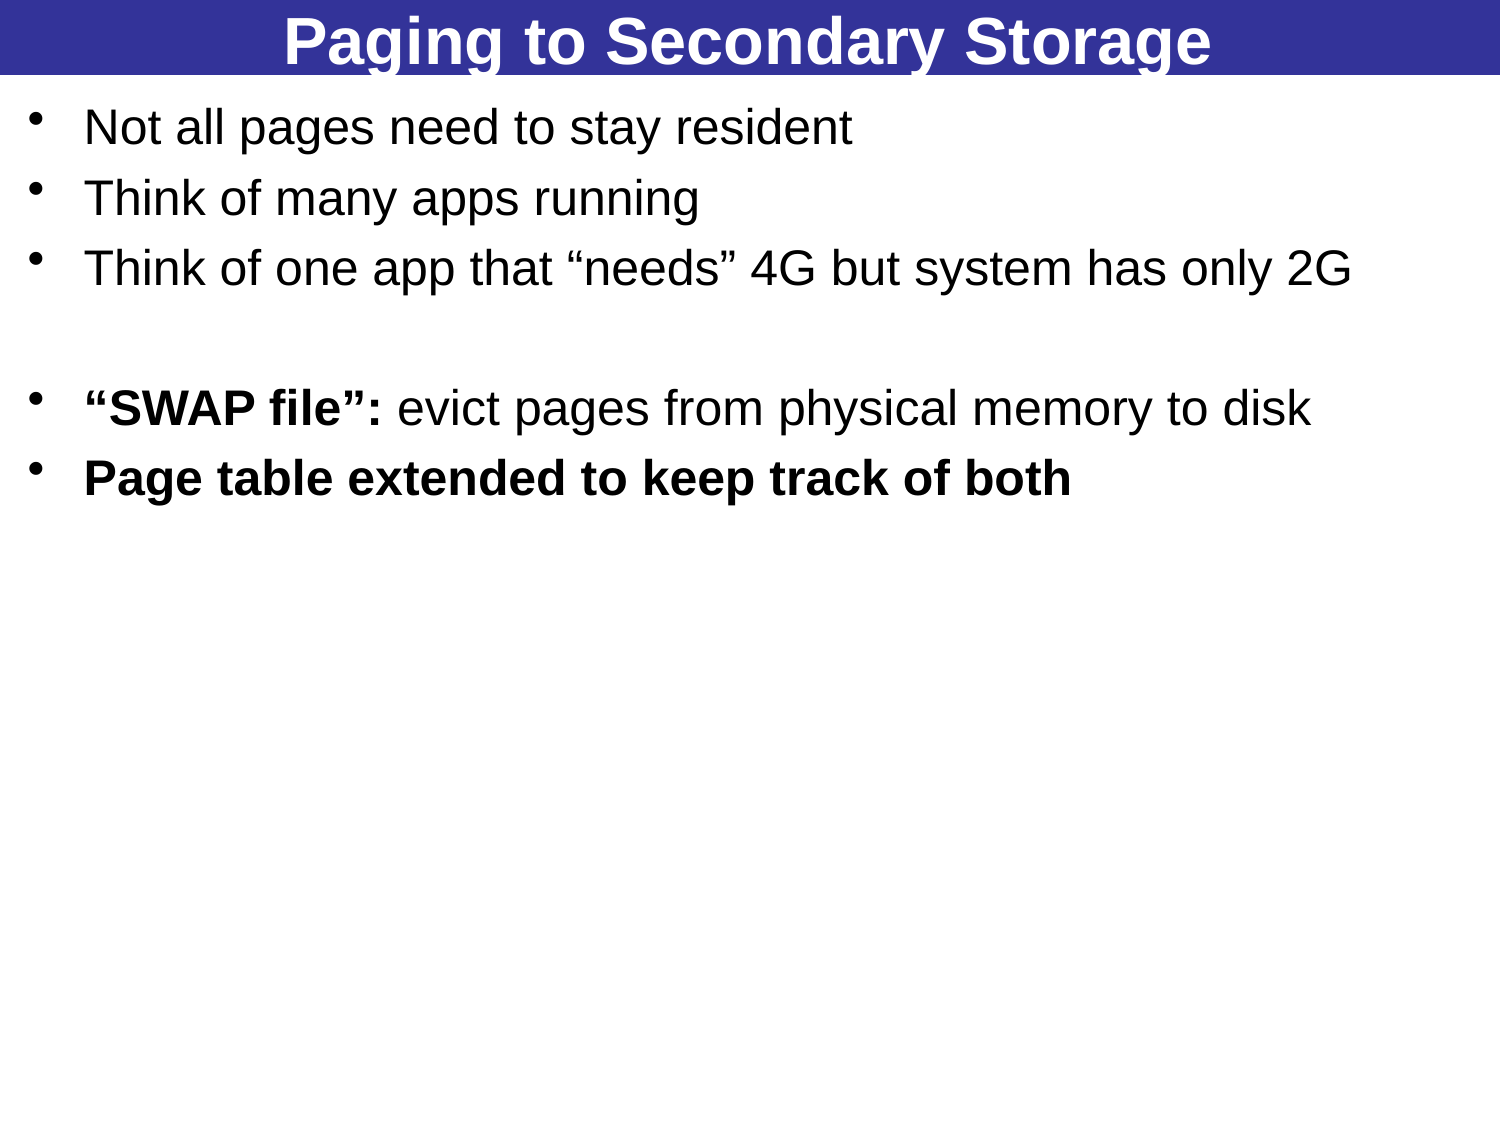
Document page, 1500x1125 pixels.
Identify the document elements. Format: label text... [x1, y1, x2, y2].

list Not all pages need to stay resident Think of many apps running Think of one app that “needs” 4G but system has only 2G “SWAP file”: evict pages from physical memory to disk Page table extended to keep track of both [12, 87, 1488, 1088]
title Paging to Secondary Storage [0, 0, 1500, 75]
